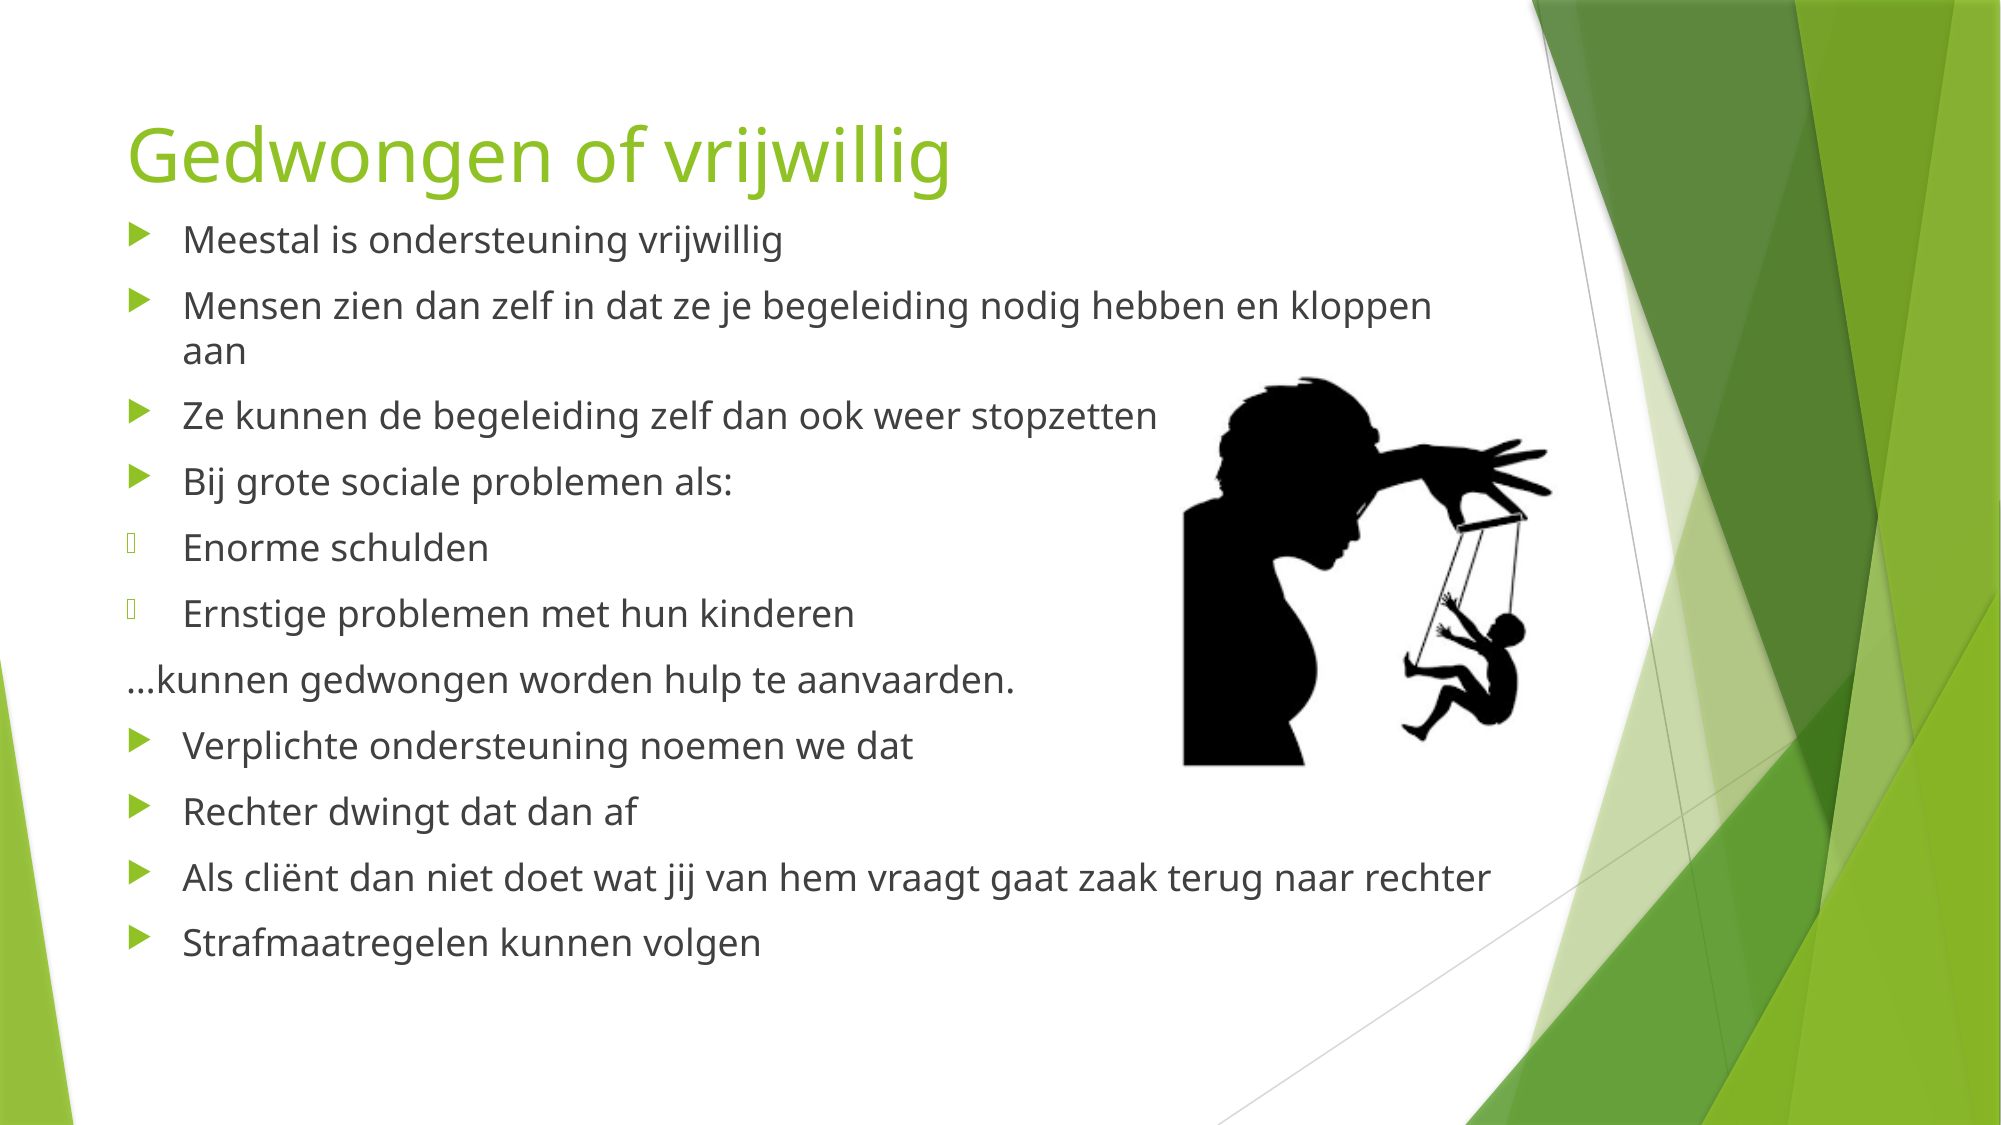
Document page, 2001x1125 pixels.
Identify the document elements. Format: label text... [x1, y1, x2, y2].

title Gedwongen of vrijwillig [111, 99, 1522, 208]
list Meestal is ondersteuning vrijwillig Mensen zien dan zelf in dat ze je begeleiding nodig hebben en kloppen aan Ze kunnen de begeleiding zelf dan ook weer stopzetten Bij grote sociale problemen als: Enorme schulden Ernstige problemen met hun kinderen …kunnen gedwongen worden hulp te aanvaarden. Verplichte ondersteuning noemen we dat Rechter dwingt dat dan af Als cliënt dan niet doet wat jij van hem vraagt gaat zaak terug naar rechter Strafmaatregelen kunnen volgen [111, 208, 1522, 1125]
picture [1178, 360, 1569, 771]
